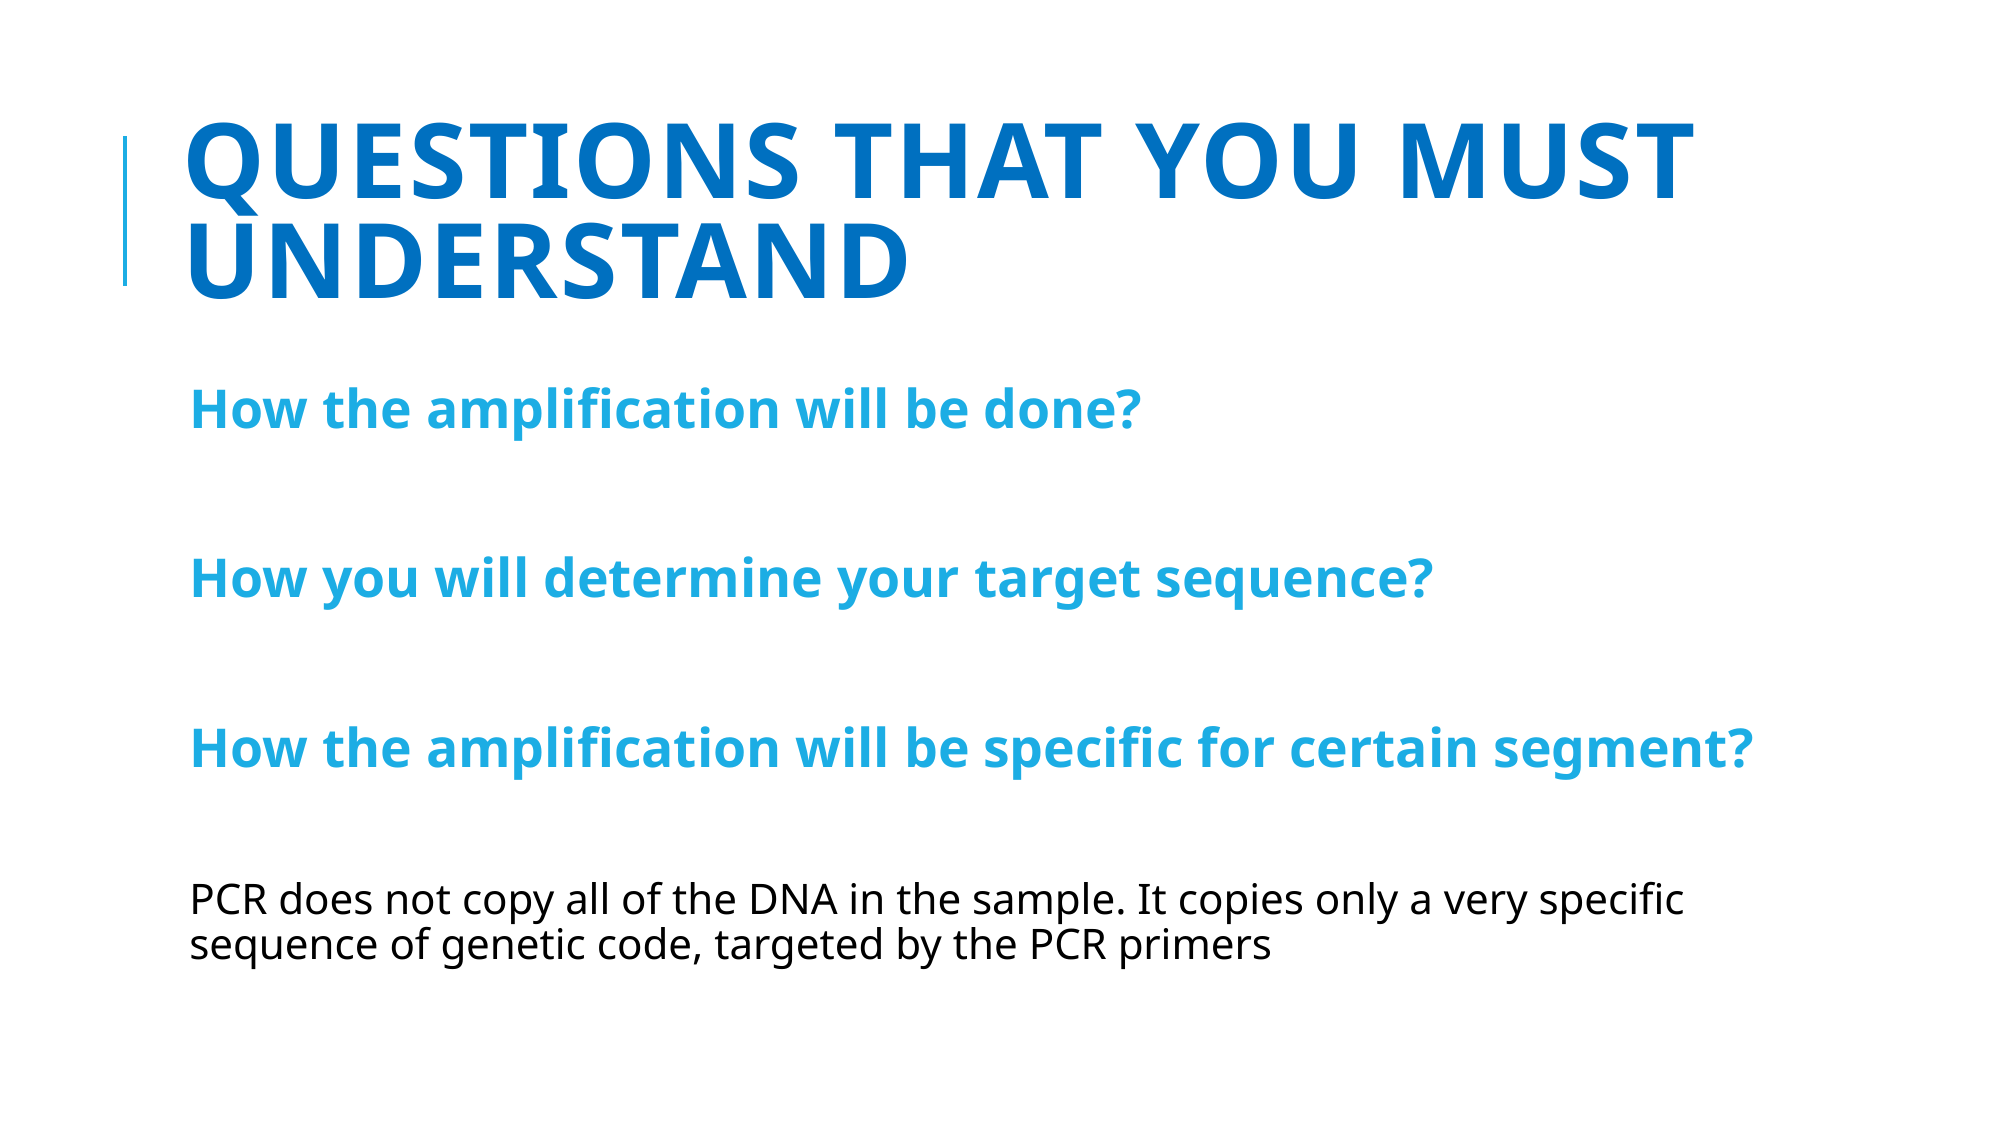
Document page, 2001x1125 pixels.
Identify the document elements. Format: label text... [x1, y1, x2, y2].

title Questions that you must understand [168, 96, 1763, 342]
list How the amplification will be done? How you will determine your target sequence? How the amplification will be specific for certain segment? PCR does not copy all of the DNA in the sample. It copies only a very specific sequence of genetic code, targeted by the PCR primers [168, 375, 1763, 1035]
